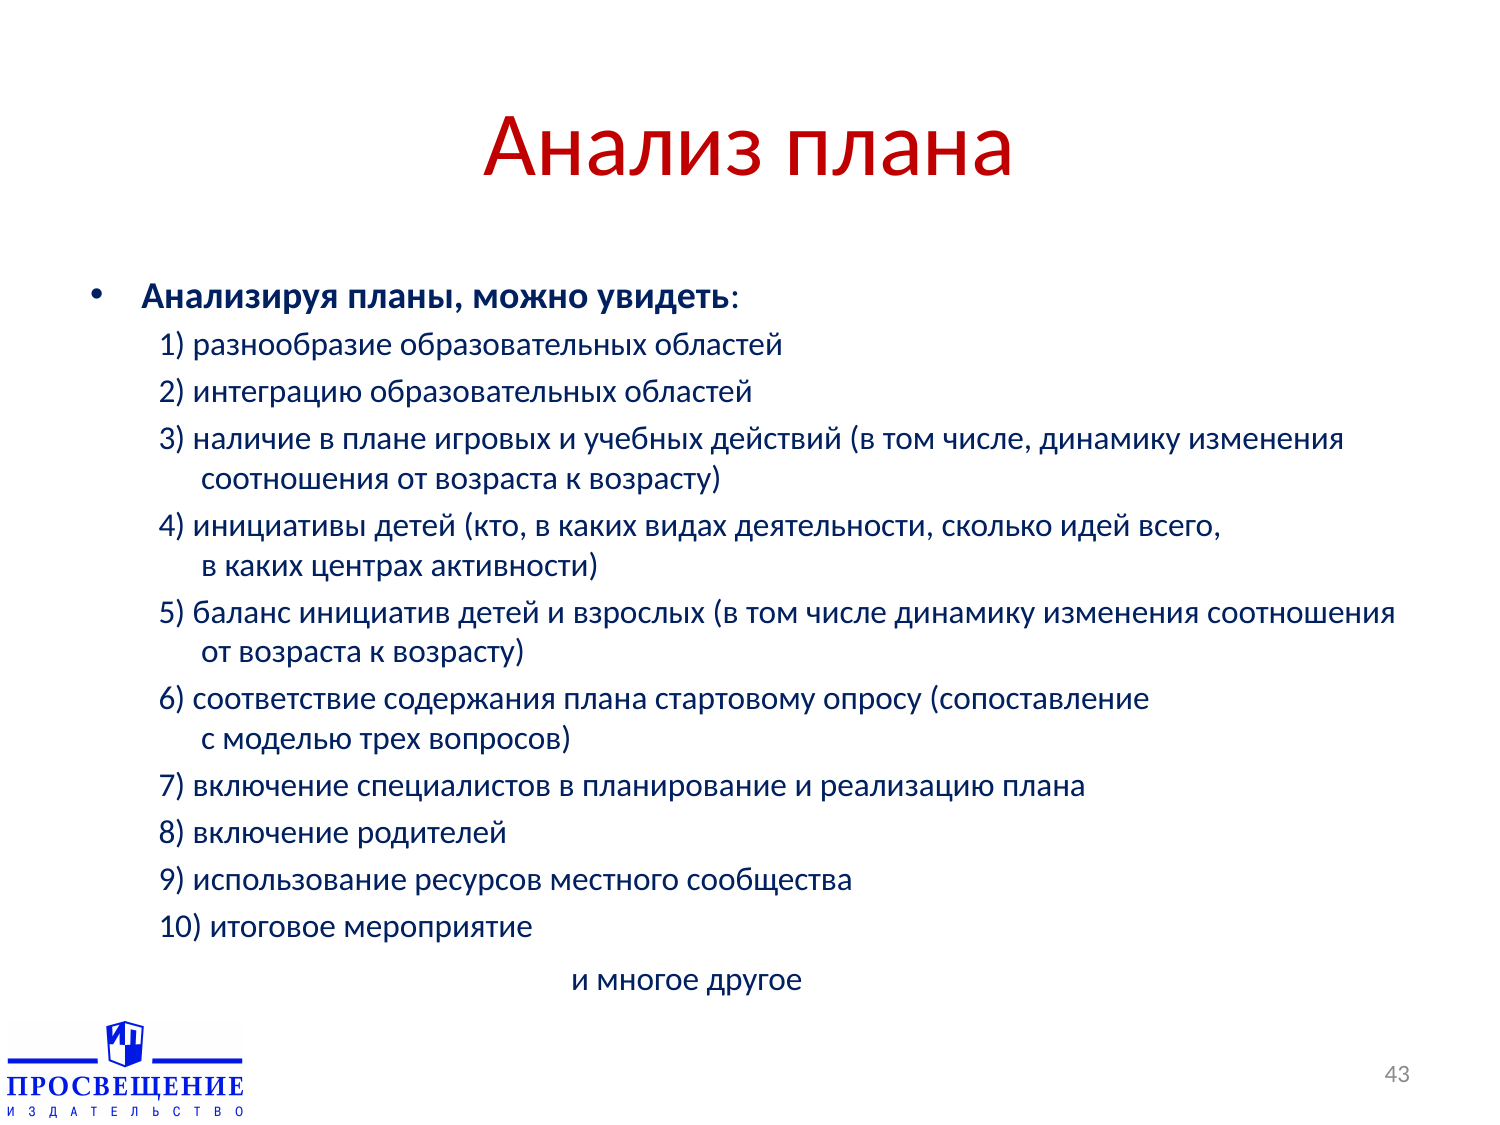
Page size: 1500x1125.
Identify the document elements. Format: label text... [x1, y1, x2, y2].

picture [7, 1021, 243, 1118]
title Анализ плана [74, 44, 1426, 233]
slide_number 43 [1074, 1042, 1425, 1103]
list Анализируя планы, можно увидеть: 1) разнообразие образовательных областей 2) интеграцию образовательных областей 3) наличие в плане игровых и учебных действий (в том числе, динамику изменения соотношения от возраста к возрасту) 4) инициативы детей (кто, в каких видах деятельности, сколько идей всего, в каких центрах активности) 5) баланс инициатив детей и взрослых (в том числе динамику изменения соотношения от возраста к возрасту) 6) соответствие содержания плана стартовому опросу (сопоставление с моделью трех вопросов) 7) включение специалистов в планирование и реализацию плана 8) включение родителей 9) использование ресурсов местного сообщества 10) итоговое мероприятие и многое другое [74, 262, 1426, 1006]
